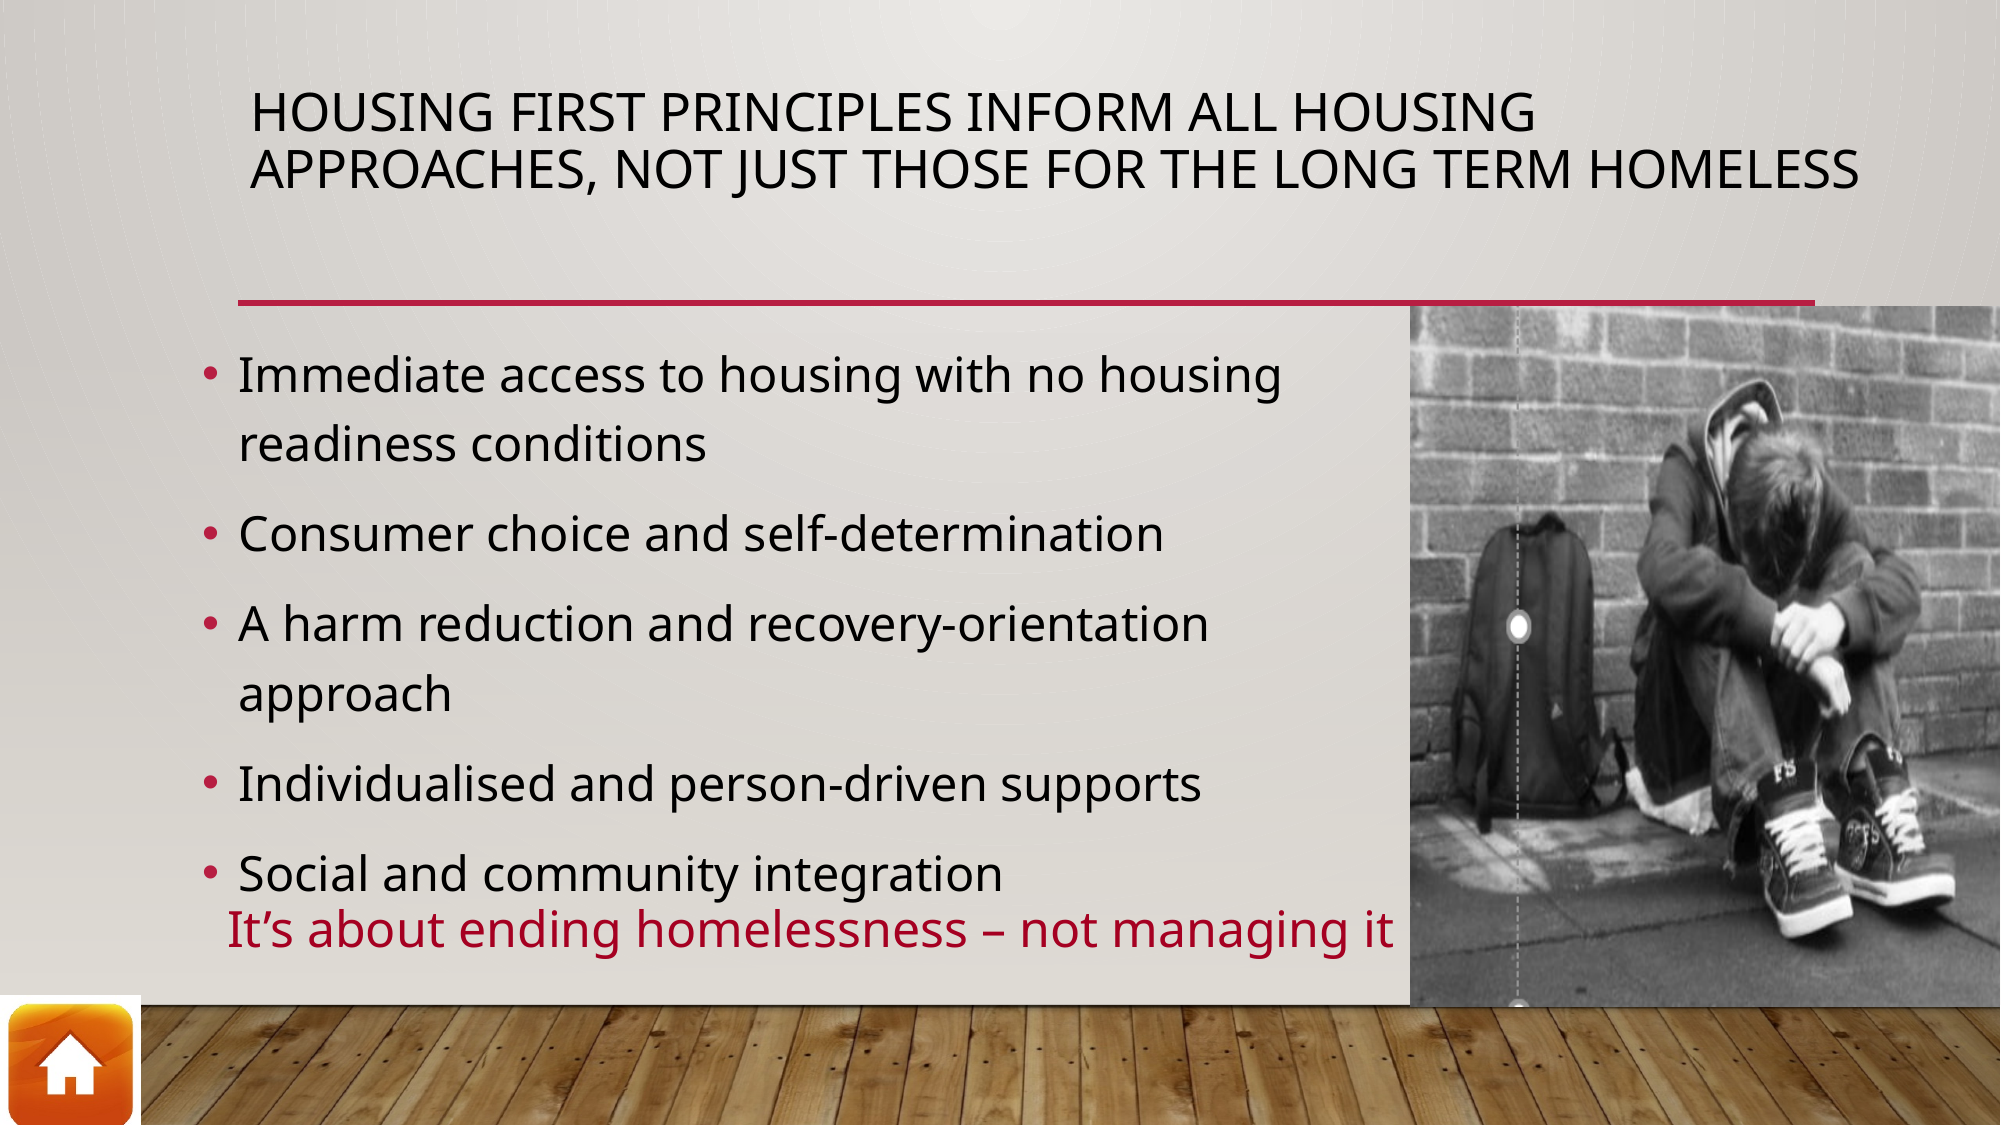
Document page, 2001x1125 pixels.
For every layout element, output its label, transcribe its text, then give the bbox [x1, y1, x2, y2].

picture [0, 305, 2000, 1125]
title Housing first principles inform all housing approaches, not just those for the long term homeless [235, 78, 1913, 251]
text_box It’s about ending homelessness – not managing it [212, 889, 1410, 965]
list Immediate access to housing with no housing readiness conditions Consumer choice and self-determination A harm reduction and recovery-orientation approach Individualised and person-driven supports Social and community integration [187, 324, 1410, 912]
